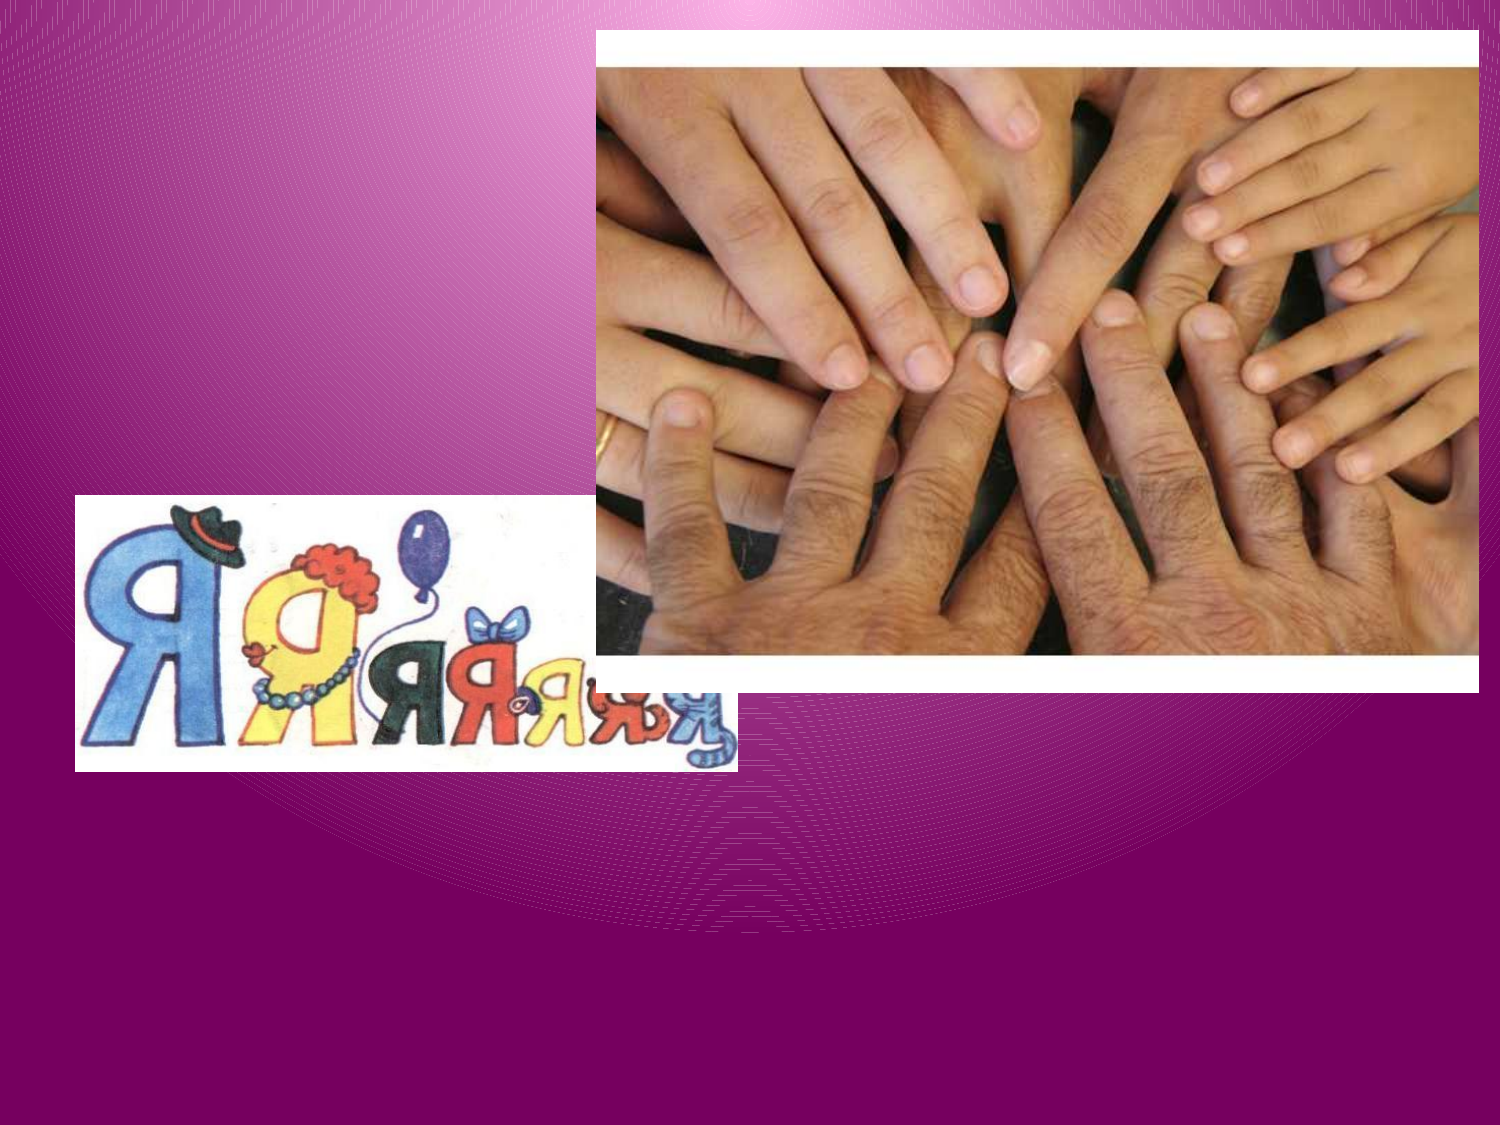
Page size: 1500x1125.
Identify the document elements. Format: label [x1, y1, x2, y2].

list [596, 30, 1479, 693]
list [74, 495, 738, 772]
